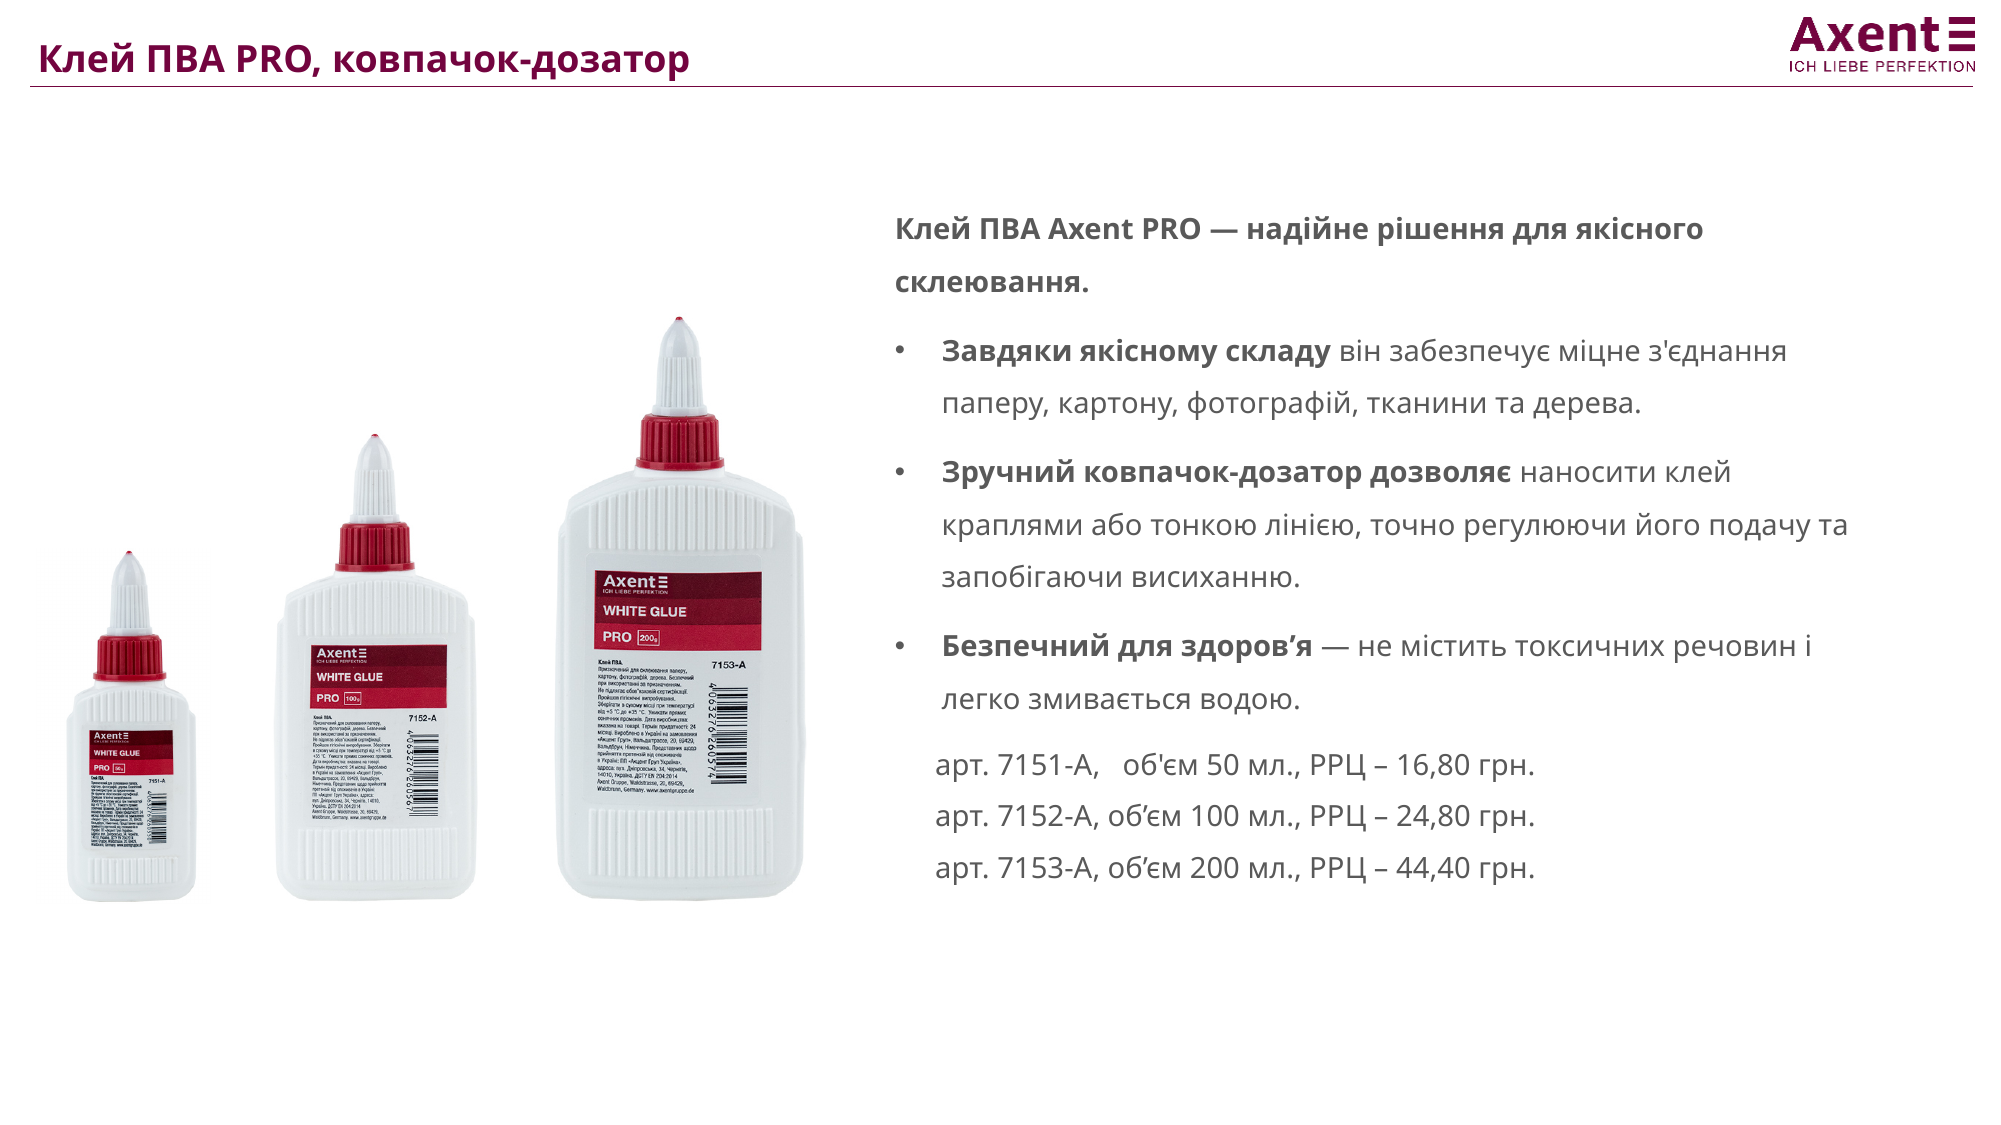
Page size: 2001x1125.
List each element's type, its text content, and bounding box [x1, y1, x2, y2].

picture [261, 430, 496, 904]
text_box арт. 7151-A, об'єм 50 мл., РРЦ – 16,80 грн. арт. 7152-A, об’єм 100 мл., РРЦ – 24,80 грн. арт. 7153-A, об’єм 200 мл., РРЦ – 44,40 грн. [920, 738, 1678, 892]
picture [1790, 17, 1975, 73]
text_box Клей ПВА Axent PRO — надійне рішення для якісного склеювання. Завдяки якісному складу він забезпечує міцне з'єднання паперу, картону, фотографій, тканини та дерева. Зручний ковпачок-дозатор дозволяє наносити клей краплями або тонкою лінією, точно регулюючи його подачу та запобігаючи висиханню. Безпечний для здоров’я — не містить токсичних речовин і легко змивається водою. [879, 185, 1880, 792]
picture [36, 548, 211, 904]
text_box Клей ПВА PRO, ковпачок-дозатор [22, 4, 1300, 88]
picture [546, 312, 818, 904]
